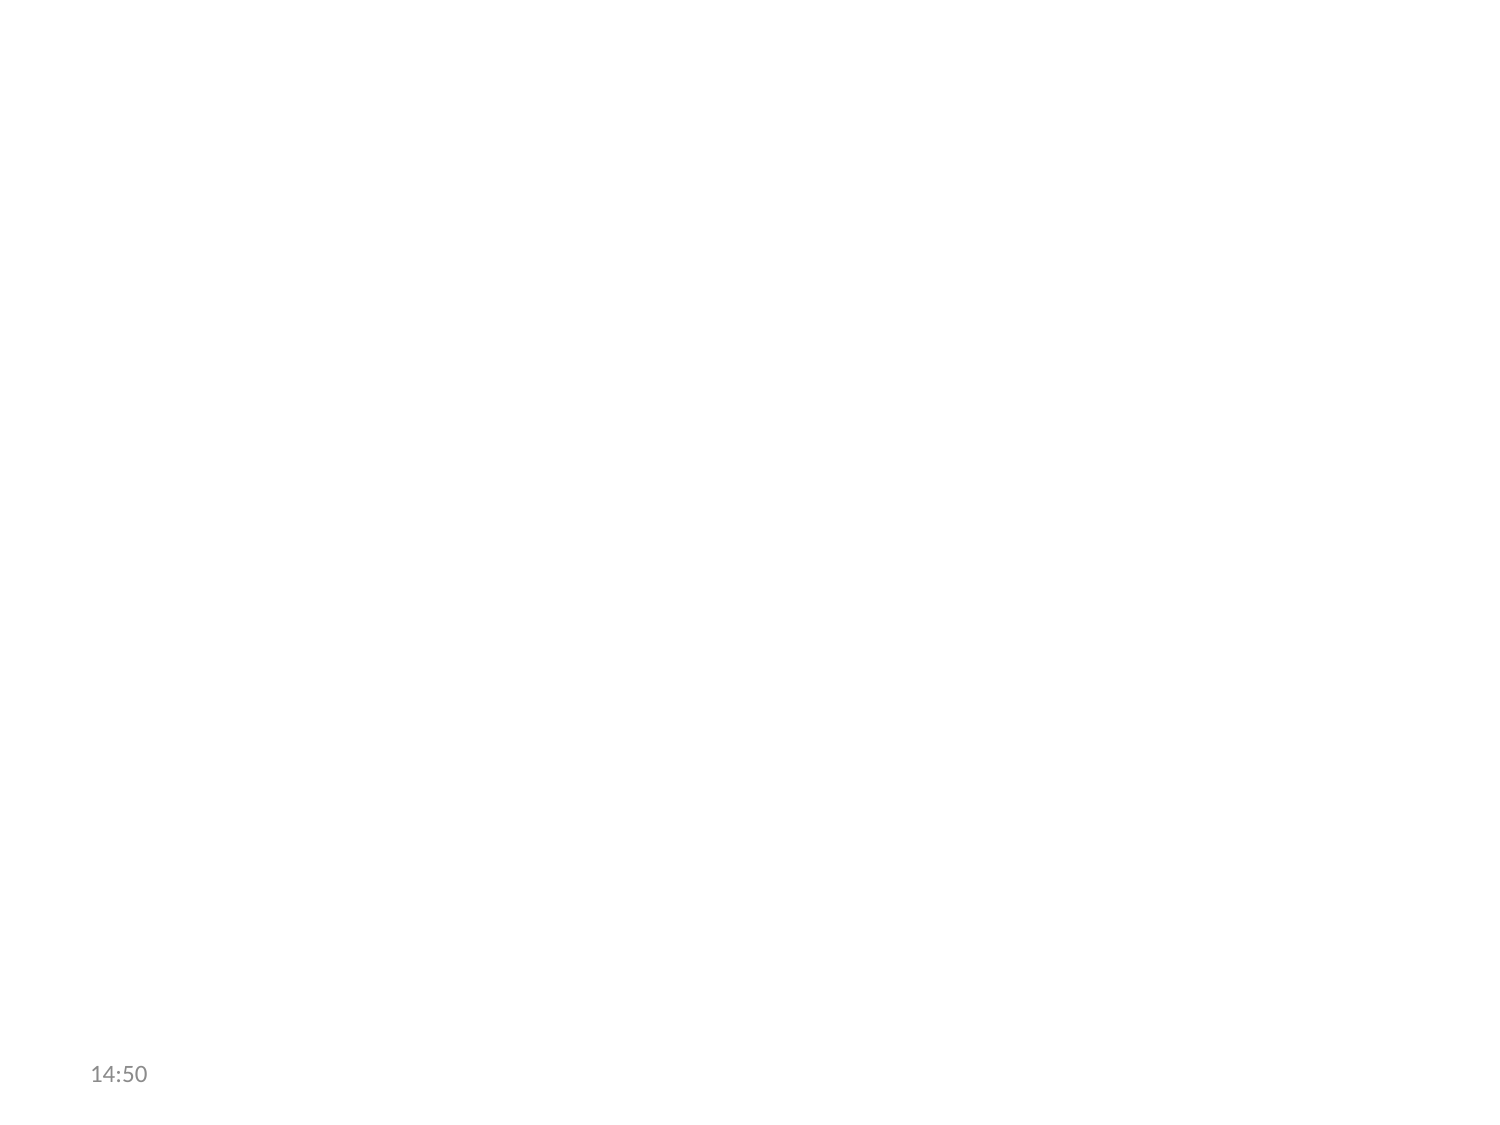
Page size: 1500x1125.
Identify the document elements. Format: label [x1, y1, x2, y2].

slide_number [75, 1042, 425, 1103]
